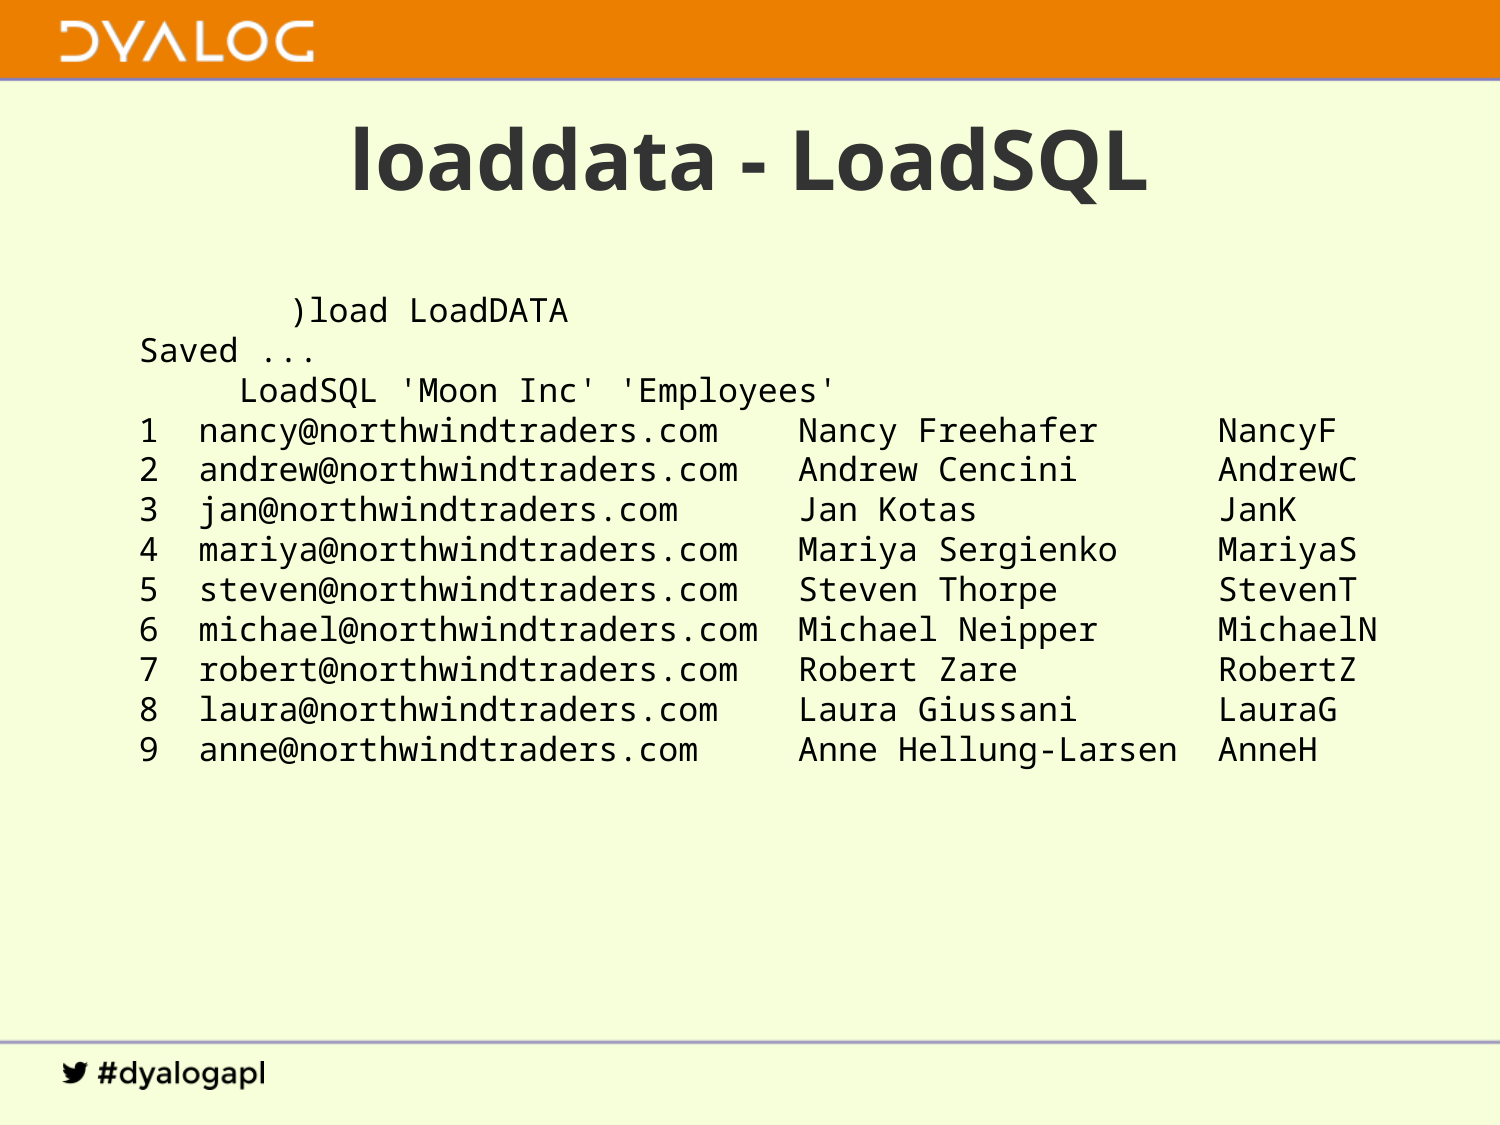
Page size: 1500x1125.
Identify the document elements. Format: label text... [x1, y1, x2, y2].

title loaddata - LoadSQL [112, 99, 1388, 288]
picture [0, 0, 1500, 1125]
text_box )load LoadDATA Saved ... LoadSQL 'Moon Inc' 'Employees' 1 nancy@northwindtraders.com Nancy Freehafer NancyF 2 andrew@northwindtraders.com Andrew Cencini AndrewC 3 jan@northwindtraders.com Jan Kotas JanK 4 mariya@northwindtraders.com Mariya Sergienko MariyaS 5 steven@northwindtraders.com Steven Thorpe StevenT 6 michael@northwindtraders.com Michael Neipper MichaelN 7 robert@northwindtraders.com Robert Zare RobertZ 8 laura@northwindtraders.com Laura Giussani LauraG 9 anne@northwindtraders.com Anne Hellung-Larsen AnneH [123, 281, 1459, 776]
